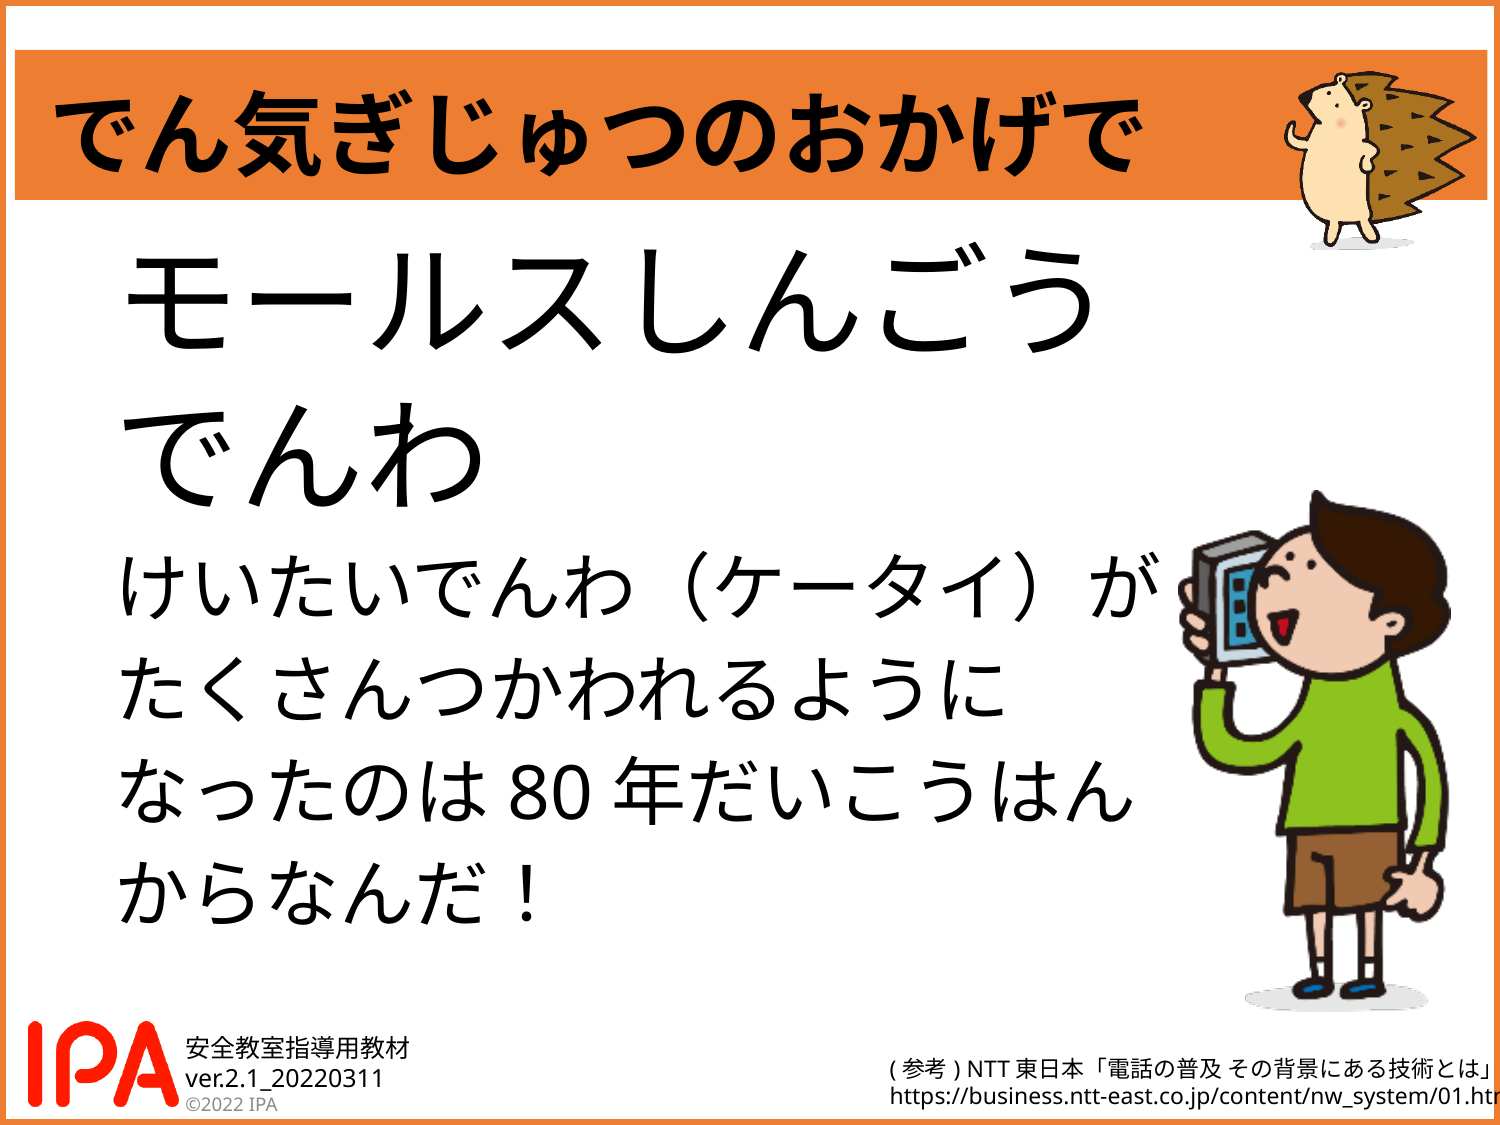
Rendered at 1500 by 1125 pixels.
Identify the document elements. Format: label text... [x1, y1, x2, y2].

picture [1178, 490, 1451, 1012]
picture [1284, 71, 1477, 250]
text_box (参考) NTT東日本「電話の普及 その背景にある技術とは」 https://business.ntt-east.co.jp/content/nw_system/01.html [874, 1046, 1500, 1117]
list モールスしんごう でんわ けいたいでんわ（ケータイ）が たくさんつかわれるように なったのは80年だいこうはん からなんだ！ [99, 231, 1393, 946]
title でん気ぎじゅつのおかげで [34, 74, 1340, 204]
picture [28, 1021, 179, 1107]
